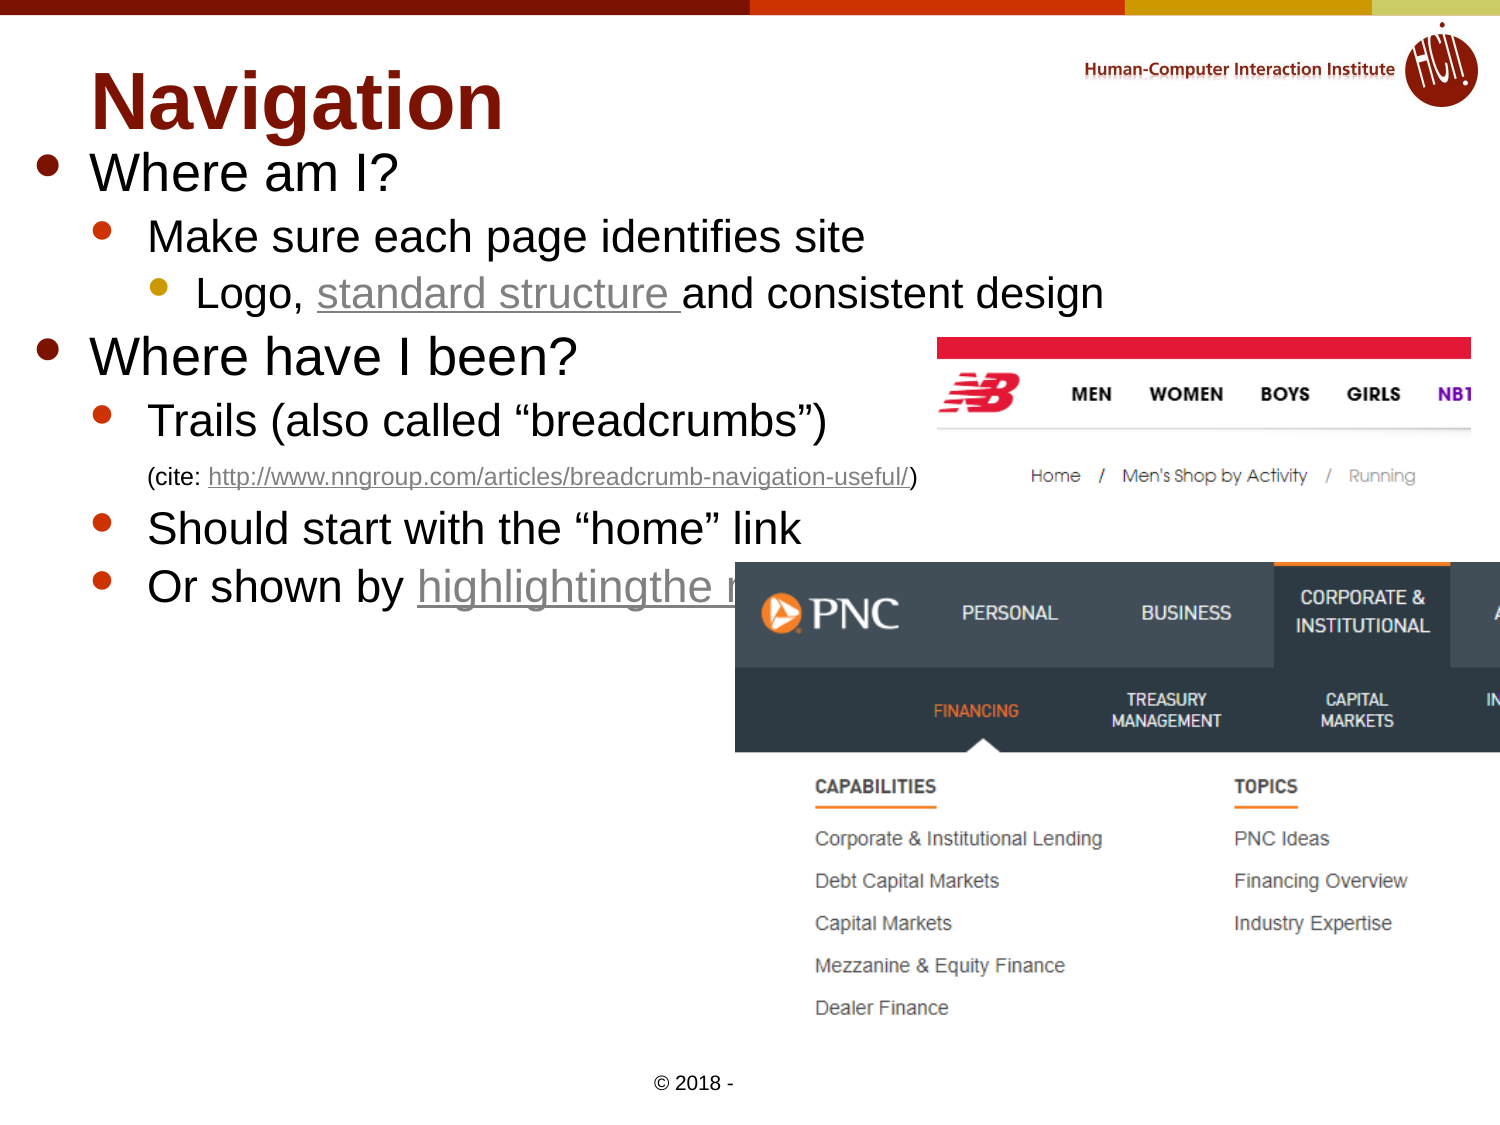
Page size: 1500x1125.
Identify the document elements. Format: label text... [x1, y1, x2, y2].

footer © 2018 - Brad Myers [512, 1062, 730, 1125]
picture [1313, 22, 1478, 107]
picture [937, 337, 1471, 520]
picture [735, 562, 1500, 1125]
title Navigation [74, 19, 1313, 137]
list Where am I? Make sure each page identifies site Logo, standard structure and consistent design Where have I been? Trails (also called “breadcrumbs”) (cite: http://www.nngroup.com/articles/breadcrumb-navigation-useful/) Should start with the “home” link Or shown by highlighting the menu structure [18, 137, 1438, 1085]
